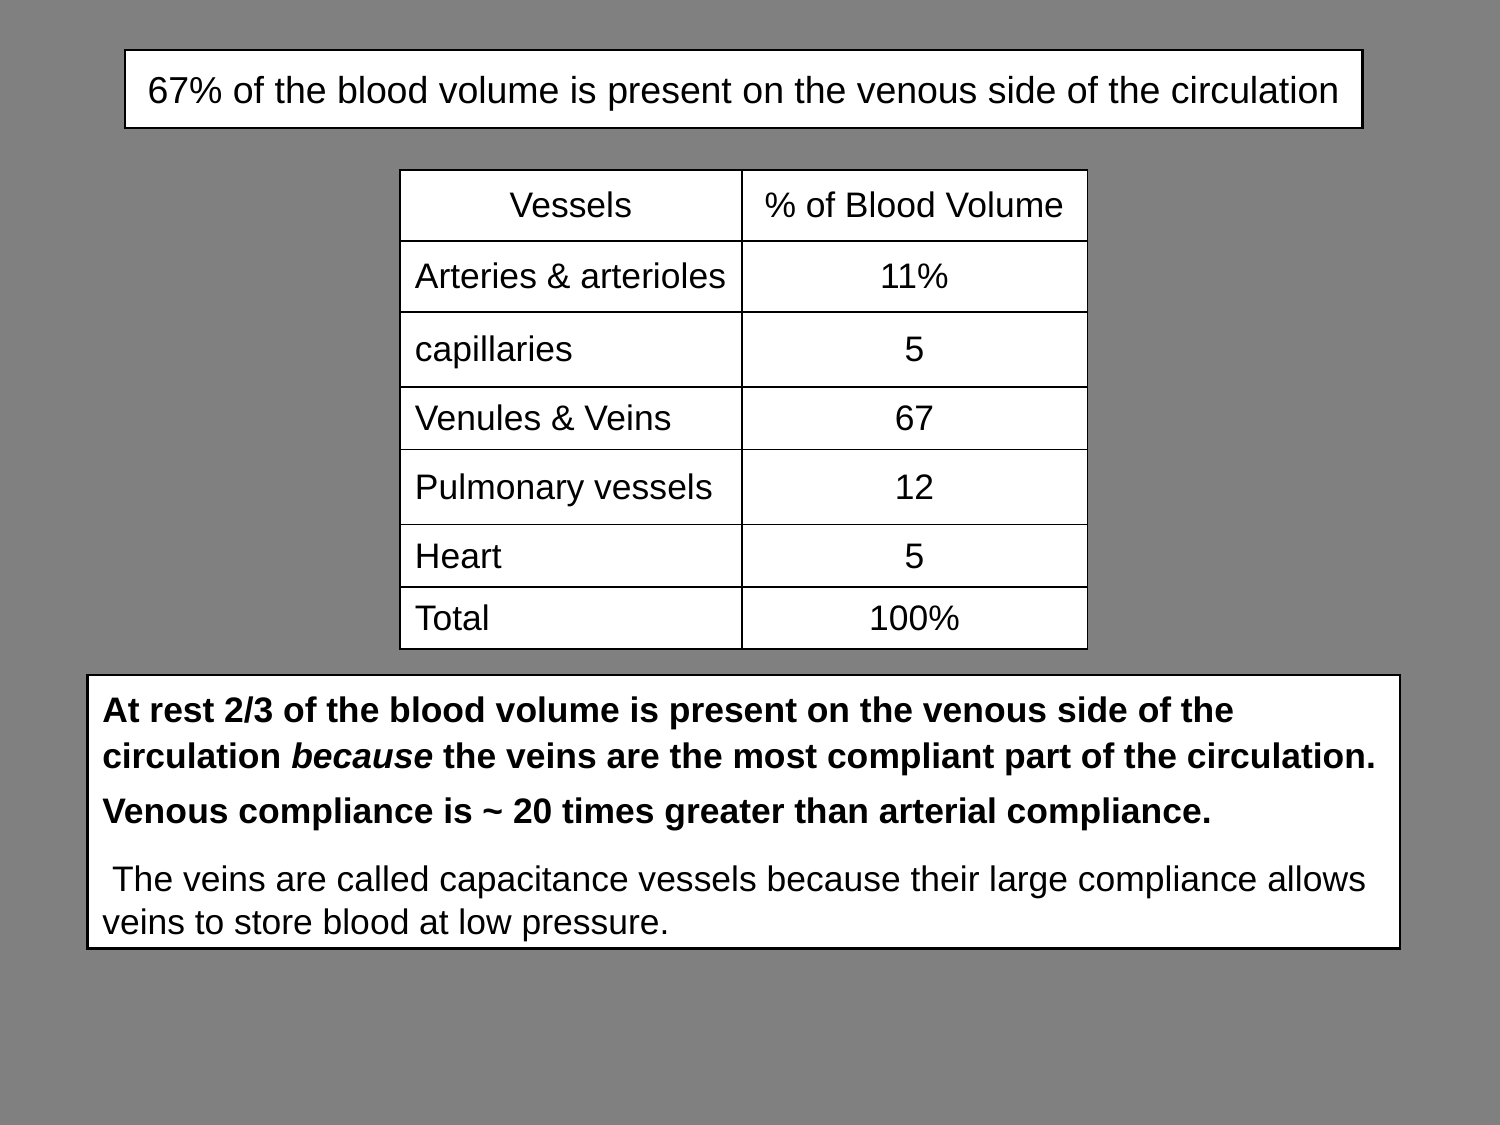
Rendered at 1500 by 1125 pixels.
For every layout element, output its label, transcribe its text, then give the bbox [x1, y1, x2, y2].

table_cell 12 [743, 450, 1087, 524]
table_cell 67 [743, 388, 1087, 449]
title 67% of the blood volume is present on the venous side of the circulation [124, 49, 1364, 129]
table_cell Venules & Veins [401, 388, 741, 449]
table_cell 11% [743, 242, 1087, 311]
table_cell Heart [401, 525, 741, 586]
table_header Vessels [401, 171, 741, 240]
table_cell capillaries [401, 313, 741, 386]
table_cell 5 [743, 313, 1087, 386]
table_cell 100% [743, 588, 1087, 648]
table_cell Arteries & arterioles [401, 242, 741, 311]
table_cell Pulmonary vessels [401, 450, 741, 524]
table_cell Total [401, 588, 741, 648]
table_header % of Blood Volume [743, 171, 1087, 240]
table_cell 5 [743, 525, 1087, 586]
text_box At rest 2/3 of the blood volume is present on the venous side of the circulation because the veins are the most compliant part of the circulation. Venous compliance is ~ 20 times greater than arterial compliance. The veins are called capacitance vessels because their large compliance allows veins to store blood at low pressure. [87, 675, 1400, 949]
